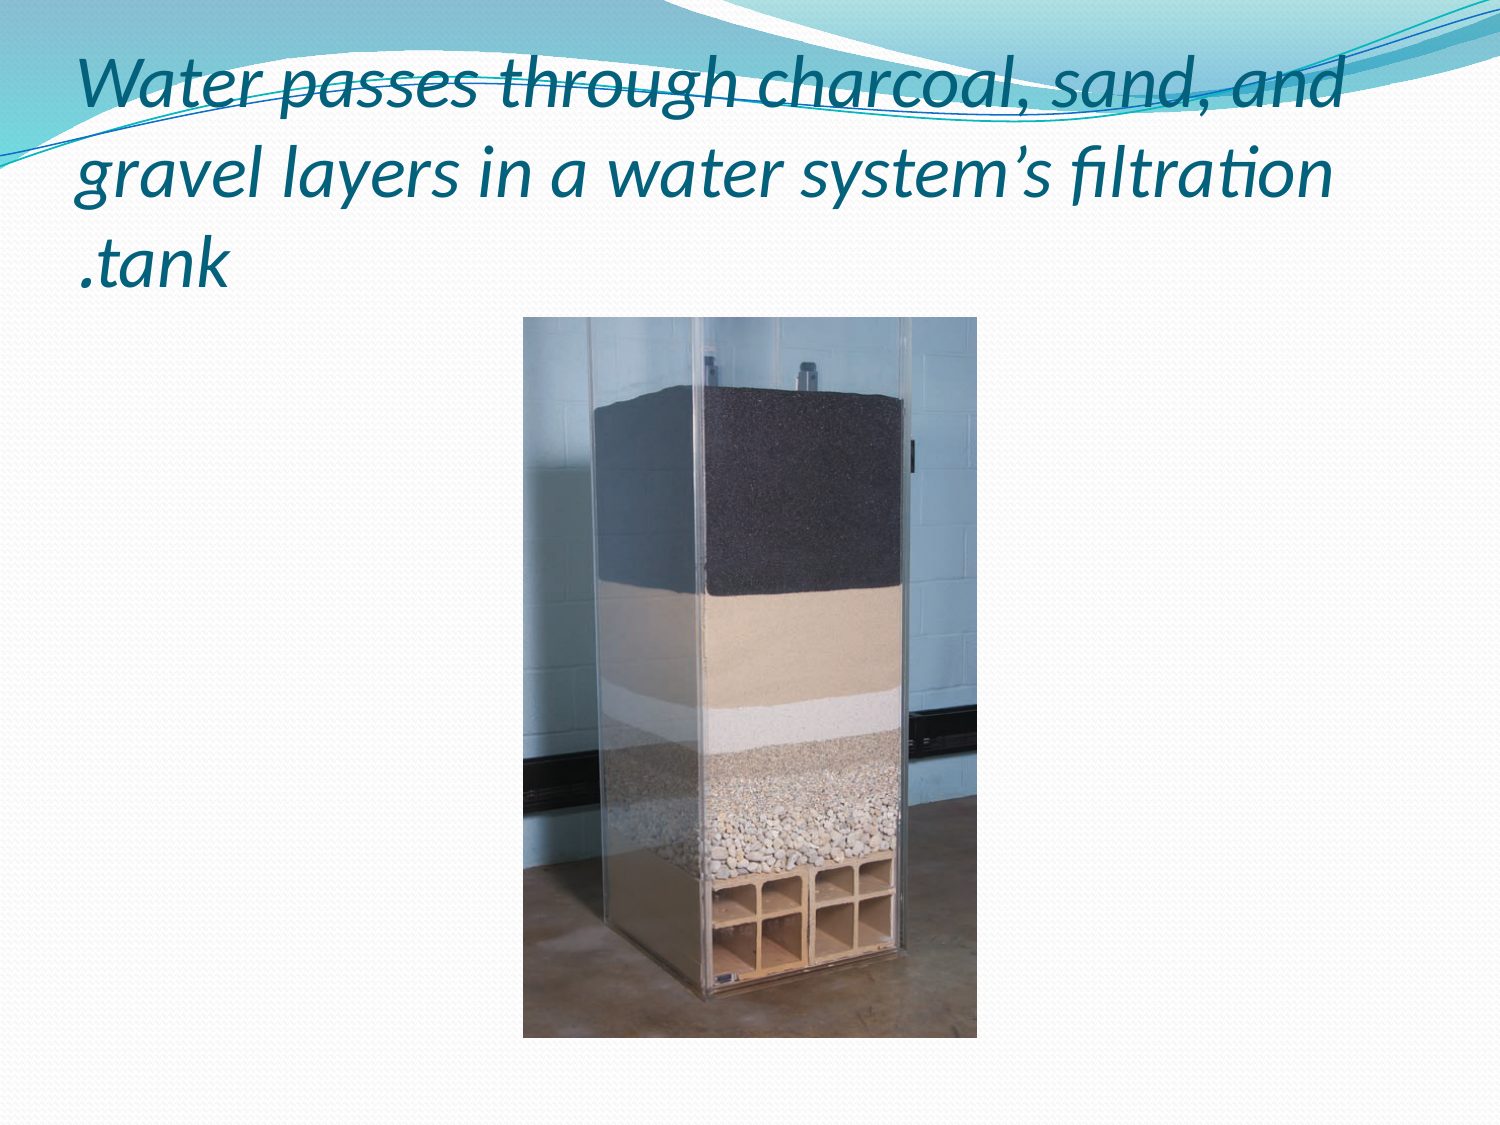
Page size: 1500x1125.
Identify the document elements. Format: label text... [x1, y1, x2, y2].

title Water passes through charcoal, sand, and gravel layers in a water system’s filtration tank. [75, 115, 1425, 303]
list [523, 317, 977, 1038]
